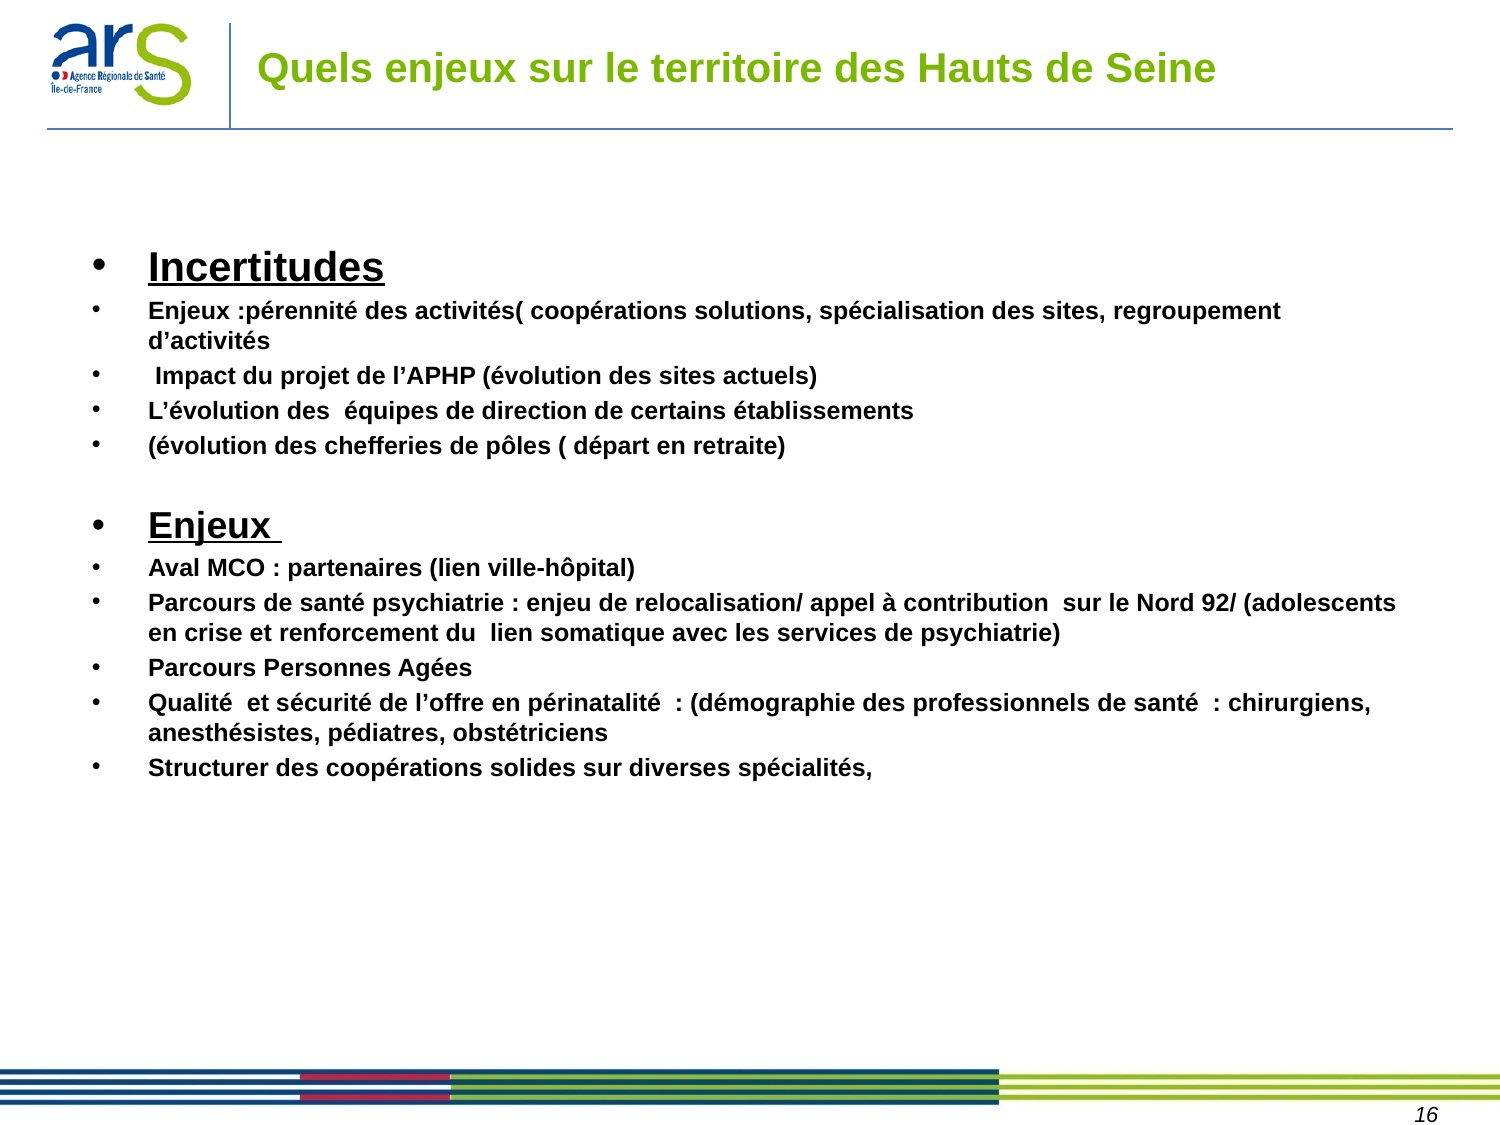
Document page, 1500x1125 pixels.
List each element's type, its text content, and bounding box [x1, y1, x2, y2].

picture [0, 1055, 1500, 1118]
picture [35, 23, 198, 106]
title Quels enjeux sur le territoire des Hauts de Seine [241, 18, 1426, 114]
list Incertitudes Enjeux :pérennité des activités( coopérations solutions, spécialisation des sites, regroupement d’activités Impact du projet de l’APHP (évolution des sites actuels) L’évolution des équipes de direction de certains établissements (évolution des chefferies de pôles ( départ en retraite) Enjeux Aval MCO : partenaires (lien ville-hôpital) Parcours de santé psychiatrie : enjeu de relocalisation/ appel à contribution sur le Nord 92/ (adolescents en crise et renforcement du lien somatique avec les services de psychiatrie) Parcours Personnes Agées Qualité et sécurité de l’offre en périnatalité : (démographie des professionnels de santé : chirurgiens, anesthésistes, pédiatres, obstétriciens Structurer des coopérations solides sur diverses spécialités, [76, 231, 1424, 1012]
